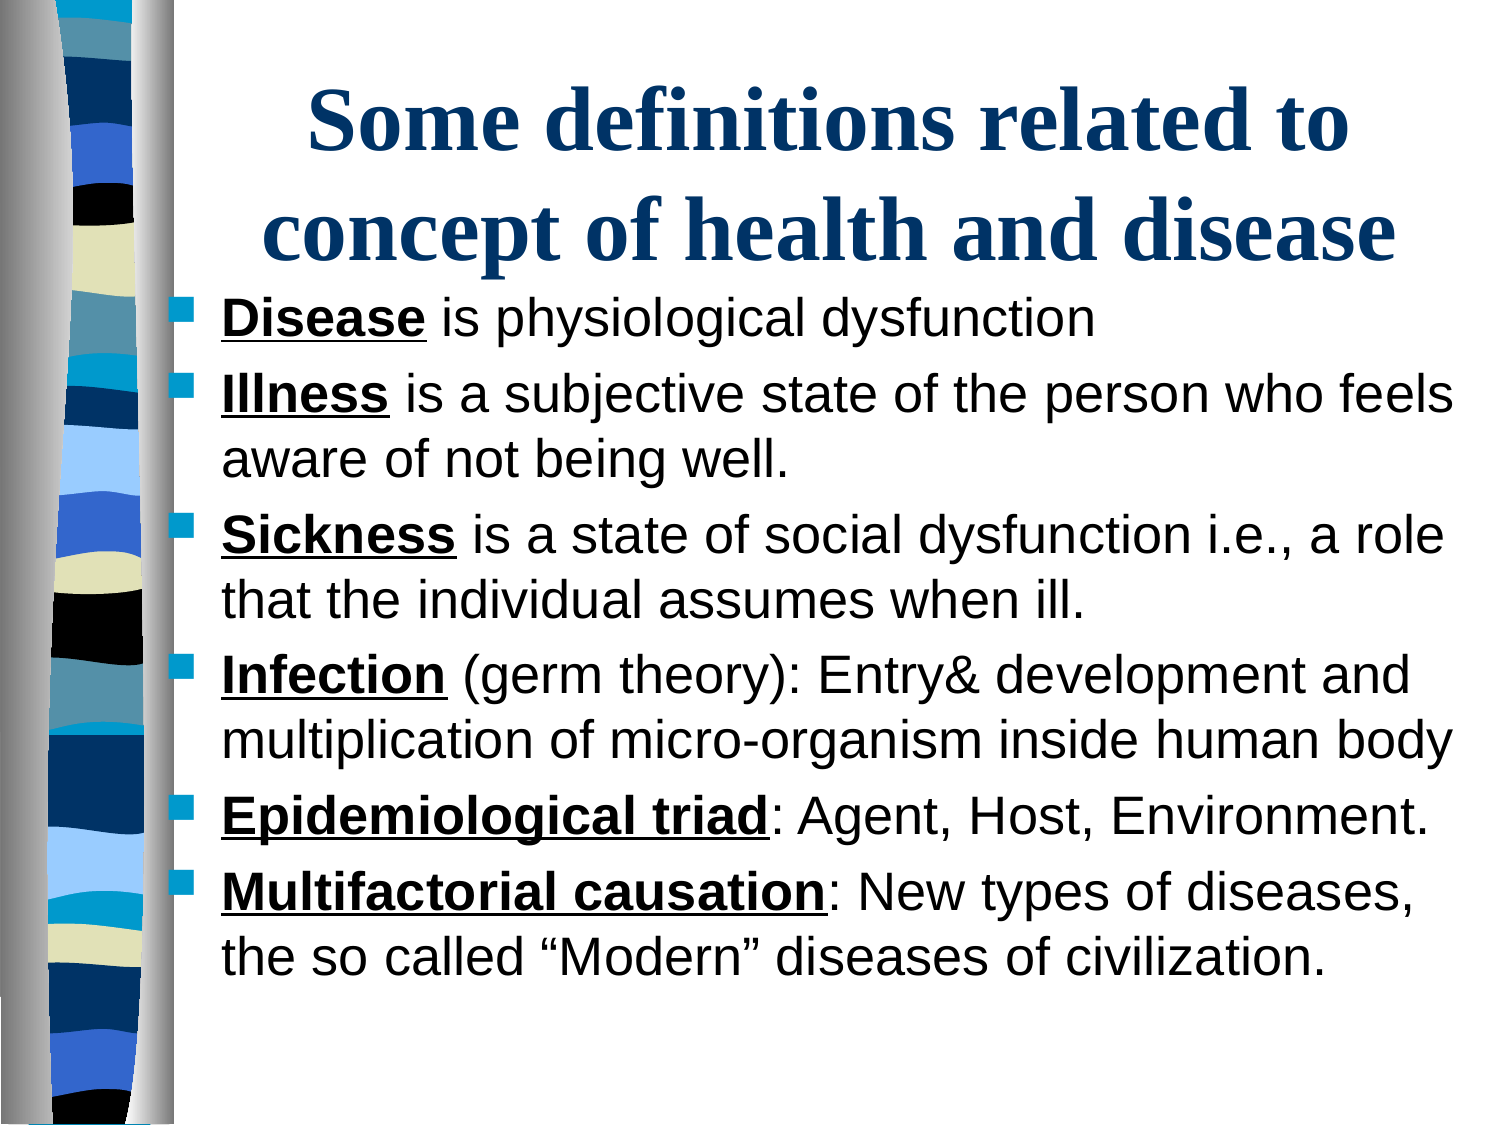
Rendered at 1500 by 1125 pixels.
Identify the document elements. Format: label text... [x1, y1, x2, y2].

title Some definitions related to concept of health and disease [192, 74, 1468, 263]
list Disease is physiological dysfunction Illness is a subjective state of the person who feels aware of not being well. Sickness is a state of social dysfunction i.e., a role that the individual assumes when ill. Infection (germ theory): Entry& development and multiplication of micro-organism inside human body Epidemiological triad: Agent, Host, Environment. Multifactorial causation: New types of diseases, the so called “Modern” diseases of civilization. [149, 274, 1500, 1076]
